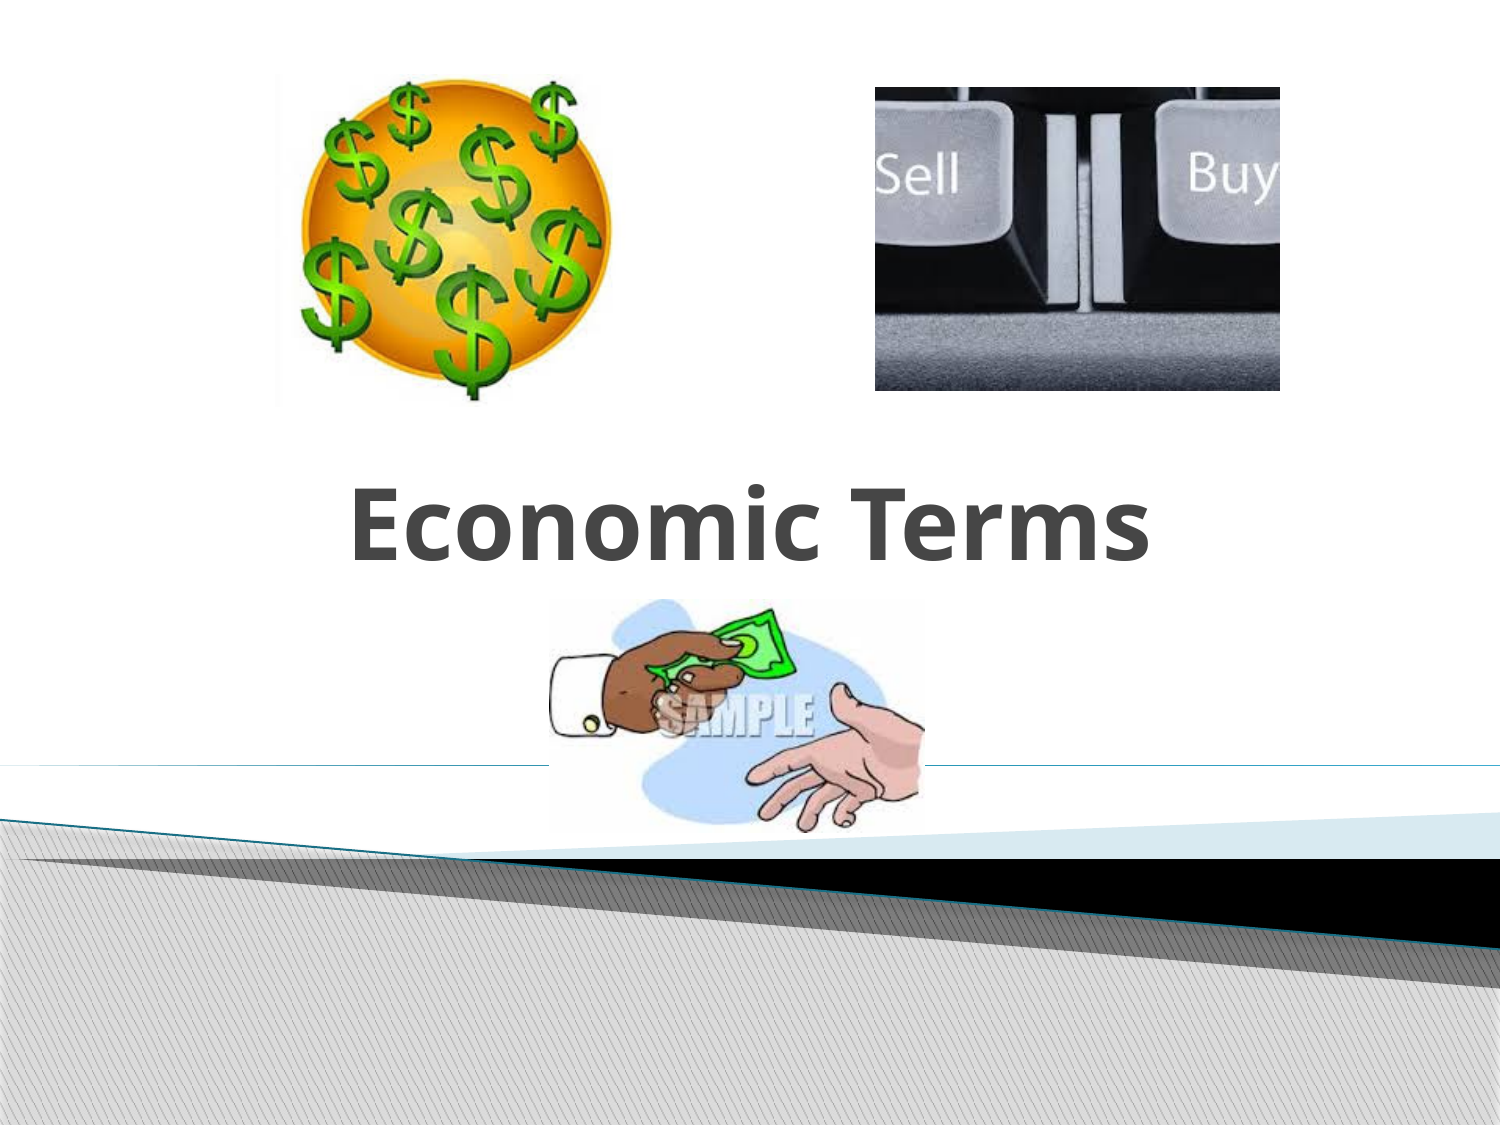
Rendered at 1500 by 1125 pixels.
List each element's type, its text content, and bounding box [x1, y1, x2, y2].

picture [549, 599, 926, 833]
picture [5, 859, 1500, 989]
picture [274, 74, 648, 407]
picture [874, 87, 1280, 391]
title Economic Terms [112, 287, 1388, 588]
